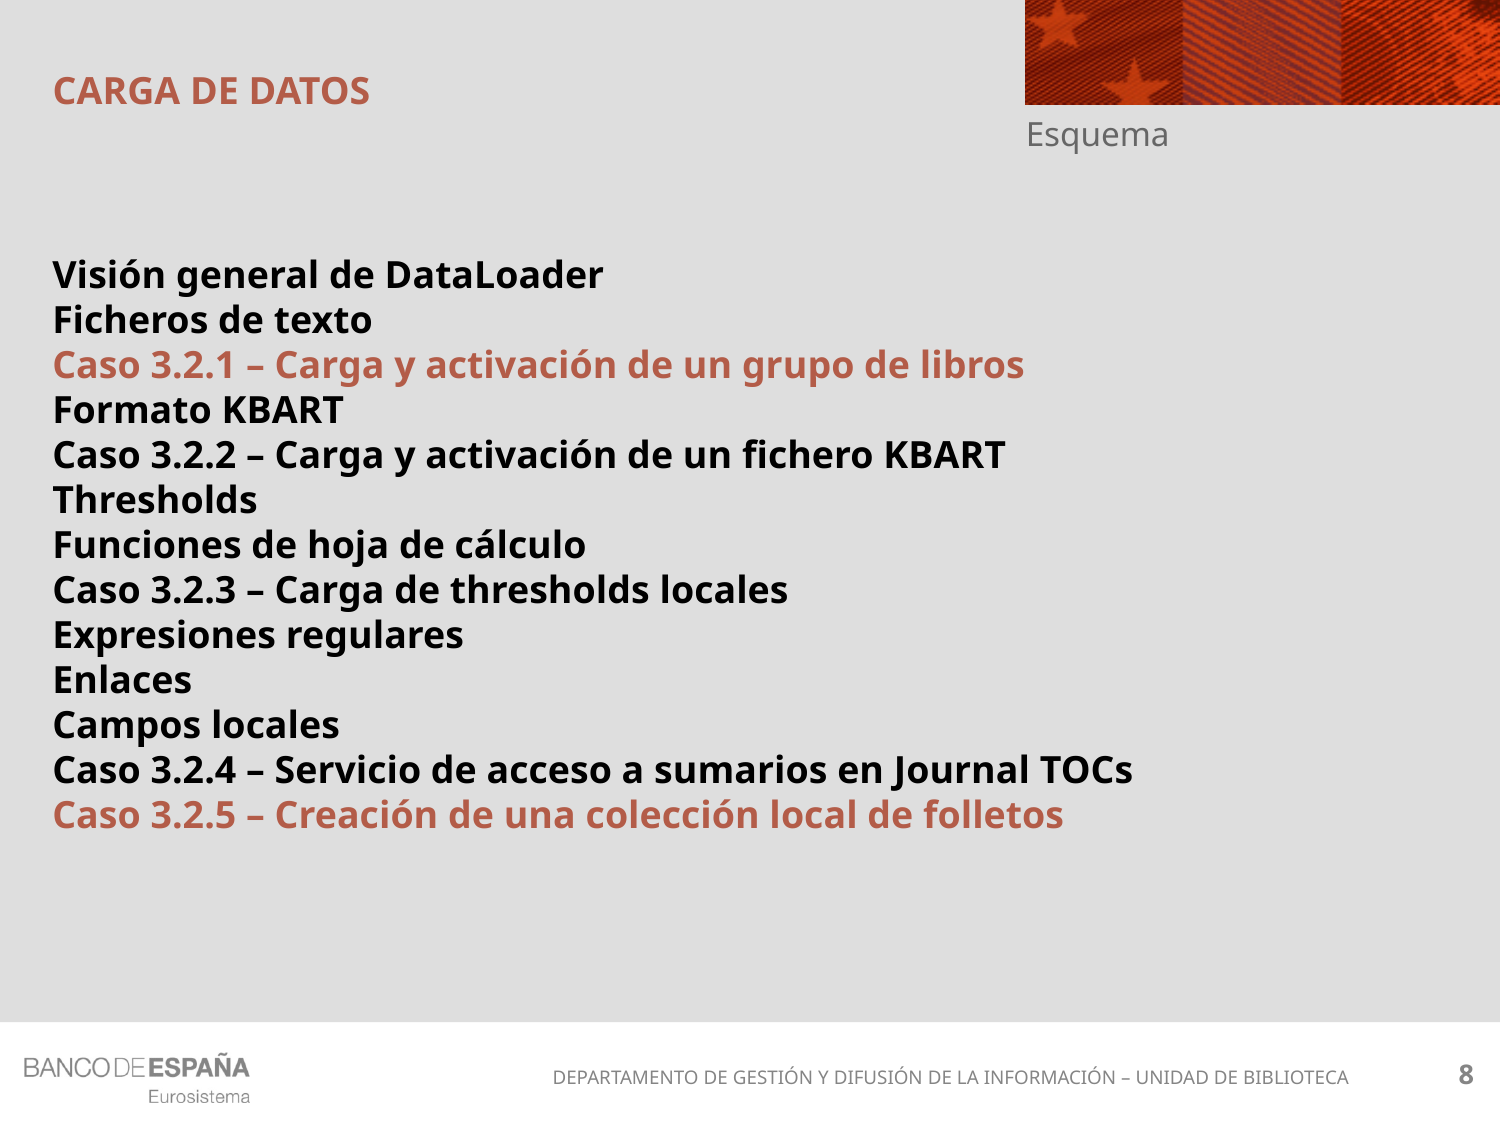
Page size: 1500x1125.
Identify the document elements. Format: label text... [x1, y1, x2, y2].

picture [24, 1052, 250, 1103]
title Carga de datos [37, 18, 1011, 162]
slide_number 8 [1415, 1050, 1474, 1098]
picture [1025, 0, 1500, 105]
list Visión general de DataLoader Ficheros de texto Caso 3.2.1 – Carga y activación de un grupo de libros Formato KBART Caso 3.2.2 – Carga y activación de un fichero KBART Thresholds Funciones de hoja de cálculo Caso 3.2.3 – Carga de thresholds locales Expresiones regulares Enlaces Campos locales Caso 3.2.4 – Servicio de acceso a sumarios en Journal TOCs Caso 3.2.5 – Creación de una colección local de folletos [37, 243, 1444, 993]
list Esquema [1025, 108, 1500, 164]
